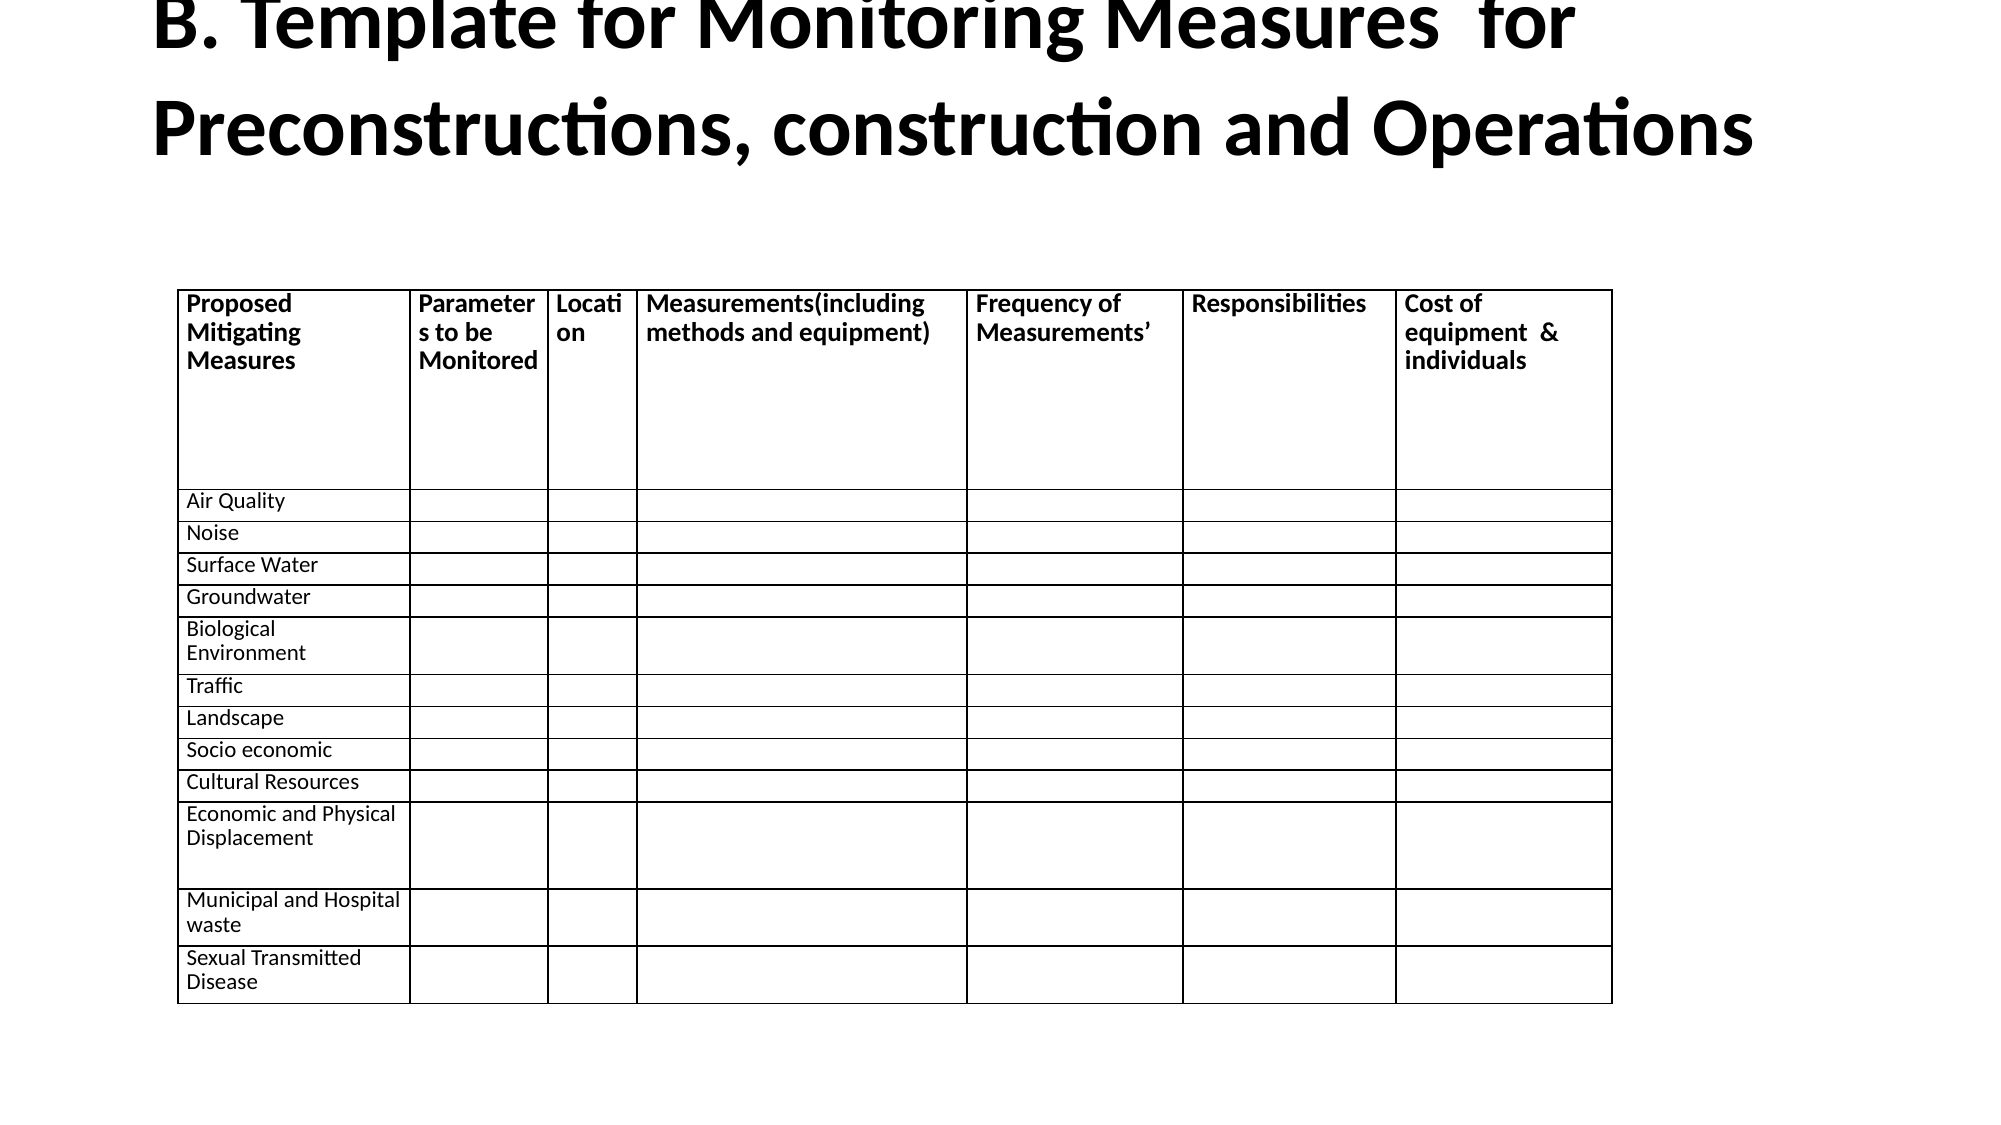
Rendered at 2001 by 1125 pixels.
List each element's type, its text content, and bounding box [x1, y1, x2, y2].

table_cell [549, 675, 636, 706]
table_cell Sexual Transmitted Disease [179, 947, 409, 1003]
table_cell Noise [179, 522, 409, 552]
table_header Frequency of Measurements’ [968, 291, 1182, 489]
table_cell [1184, 618, 1395, 674]
table_cell [1397, 890, 1611, 945]
table_cell [549, 554, 636, 584]
table_cell [411, 771, 547, 801]
table_cell [549, 490, 636, 521]
table_cell [1184, 803, 1395, 888]
table_cell [1397, 947, 1611, 1003]
table_cell [638, 890, 966, 945]
table_cell [1397, 739, 1611, 769]
table_cell [638, 707, 966, 738]
table_cell [411, 707, 547, 738]
table_cell [549, 586, 636, 616]
table_cell [1184, 522, 1395, 552]
table_cell [1184, 771, 1395, 801]
table_cell [411, 586, 547, 616]
table_cell [411, 947, 547, 1003]
table_cell [1397, 490, 1611, 521]
table_cell [549, 890, 636, 945]
table_cell Surface Water [179, 554, 409, 584]
table_cell Groundwater [179, 586, 409, 616]
table_cell [411, 890, 547, 945]
table_cell [1184, 890, 1395, 945]
table_cell [968, 490, 1182, 521]
table_cell Biological Environment [179, 618, 409, 674]
table_cell [1184, 490, 1395, 521]
table_cell [411, 490, 547, 521]
title B. Template for Monitoring Measures for Preconstructions, construction and Operations [137, 59, 1863, 278]
table_cell [411, 739, 547, 769]
table_cell [968, 554, 1182, 584]
table_cell [638, 554, 966, 584]
table_cell [411, 675, 547, 706]
table_cell [549, 771, 636, 801]
table_cell [1397, 803, 1611, 888]
table_cell [638, 675, 966, 706]
table_header Parameters to be Monitored [411, 291, 547, 489]
table_header Cost of equipment & individuals [1397, 291, 1611, 489]
table_cell [549, 947, 636, 1003]
table_cell [1184, 586, 1395, 616]
table_cell Traffic [179, 675, 409, 706]
table_cell [638, 618, 966, 674]
table_cell Economic and Physical Displacement [179, 803, 409, 888]
table_cell [968, 890, 1182, 945]
table_header Location [549, 291, 636, 489]
table_cell Socio economic [179, 739, 409, 769]
table_cell [549, 803, 636, 888]
table_cell [968, 522, 1182, 552]
table_cell [549, 618, 636, 674]
table_cell [638, 947, 966, 1003]
table_header Proposed Mitigating Measures [179, 291, 409, 489]
table_cell [968, 707, 1182, 738]
table_cell [1397, 554, 1611, 584]
table_cell [549, 739, 636, 769]
table_cell [1397, 707, 1611, 738]
table_cell Municipal and Hospital waste [179, 890, 409, 945]
table_header Measurements(including methods and equipment) [638, 291, 966, 489]
table_cell [549, 707, 636, 738]
table_cell [638, 771, 966, 801]
table_cell [1184, 947, 1395, 1003]
table_cell [1184, 707, 1395, 738]
table_cell Cultural Resources [179, 771, 409, 801]
table_cell [968, 618, 1182, 674]
table_cell Landscape [179, 707, 409, 738]
table_cell [968, 803, 1182, 888]
table_cell [1184, 739, 1395, 769]
table_cell [638, 490, 966, 521]
table_cell [638, 586, 966, 616]
table_cell [1397, 586, 1611, 616]
table_cell Air Quality [179, 490, 409, 521]
table_cell [411, 618, 547, 674]
table_cell [968, 675, 1182, 706]
table_cell [1397, 522, 1611, 552]
table_cell [1184, 675, 1395, 706]
table_cell [638, 803, 966, 888]
table_cell [968, 739, 1182, 769]
table_cell [411, 803, 547, 888]
table_cell [968, 586, 1182, 616]
table_cell [638, 522, 966, 552]
table_cell [549, 522, 636, 552]
table_cell [1397, 675, 1611, 706]
table_cell [1397, 618, 1611, 674]
table_cell [638, 739, 966, 769]
table_cell [1184, 554, 1395, 584]
table_cell [968, 947, 1182, 1003]
table_cell [968, 771, 1182, 801]
table_cell [411, 554, 547, 584]
table_cell [411, 522, 547, 552]
table_header Responsibilities [1184, 291, 1395, 489]
table_cell [1397, 771, 1611, 801]
